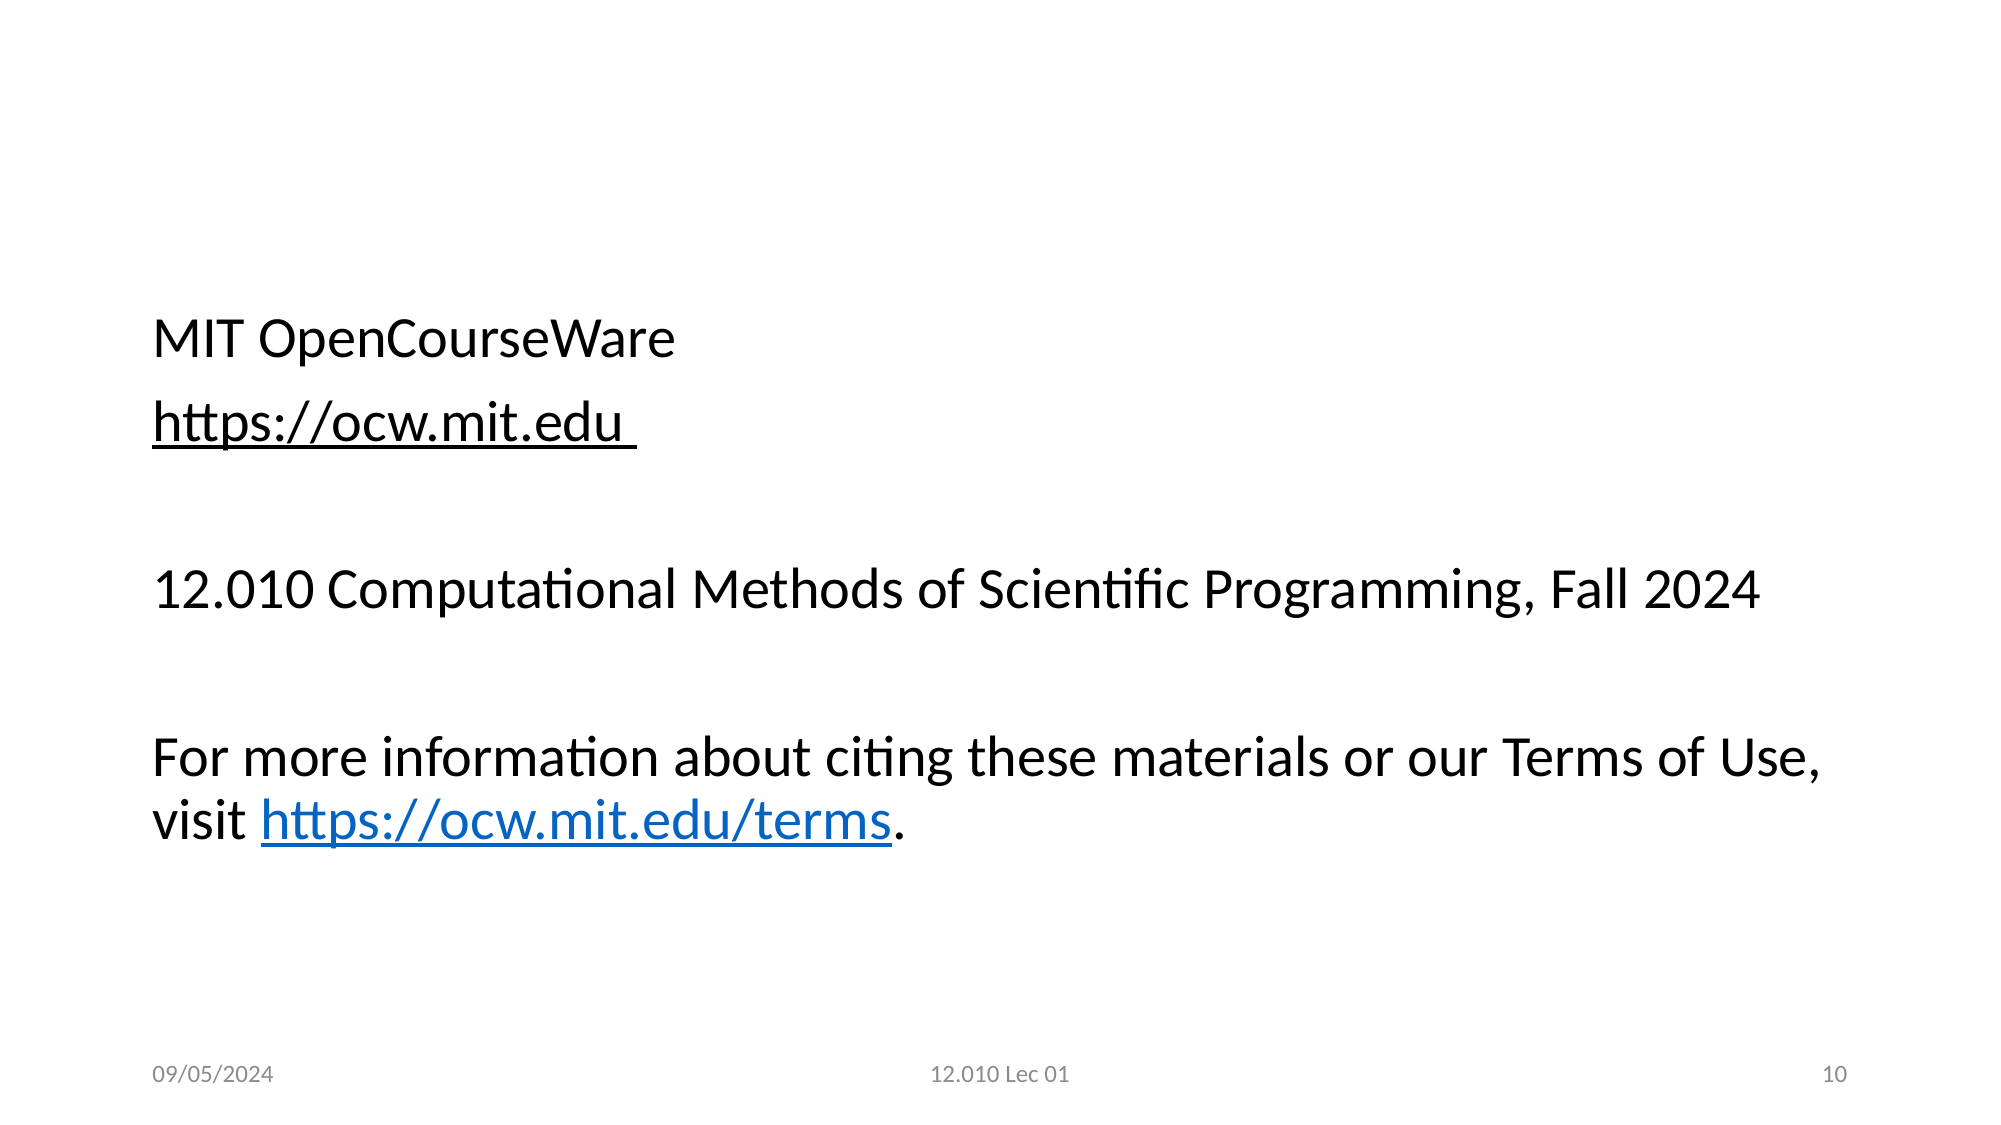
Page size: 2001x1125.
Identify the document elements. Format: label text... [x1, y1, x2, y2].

footer 12.010 Lec 01 [662, 1042, 1338, 1103]
list MIT OpenCourseWare https://ocw.mit.edu 12.010 Computational Methods of Scientific Programming, Fall 2024 For more information about citing these materials or our Terms of Use, visit https://ocw.mit.edu/terms. [137, 299, 1863, 1014]
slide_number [137, 1042, 588, 1103]
slide_number 10 [1412, 1042, 1863, 1103]
